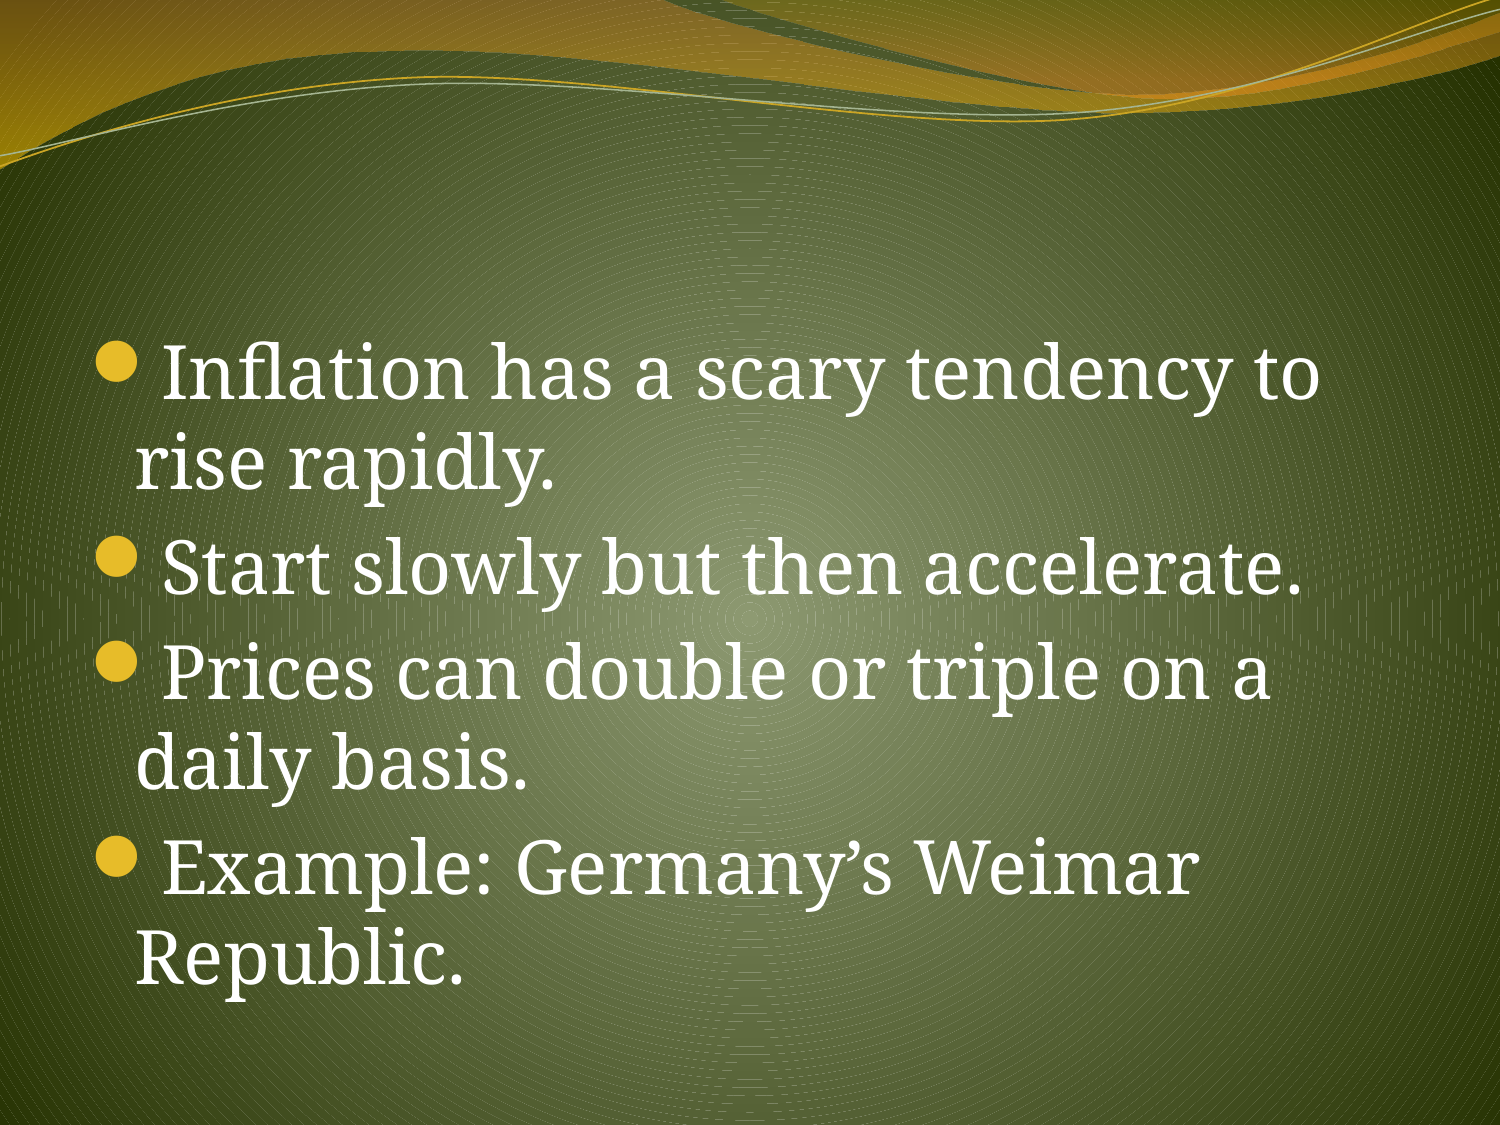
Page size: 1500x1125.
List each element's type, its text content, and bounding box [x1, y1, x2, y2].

list Inflation has a scary tendency to rise rapidly. Start slowly but then accelerate. Prices can double or triple on a daily basis. Example: Germany’s Weimar Republic. [75, 317, 1425, 1038]
